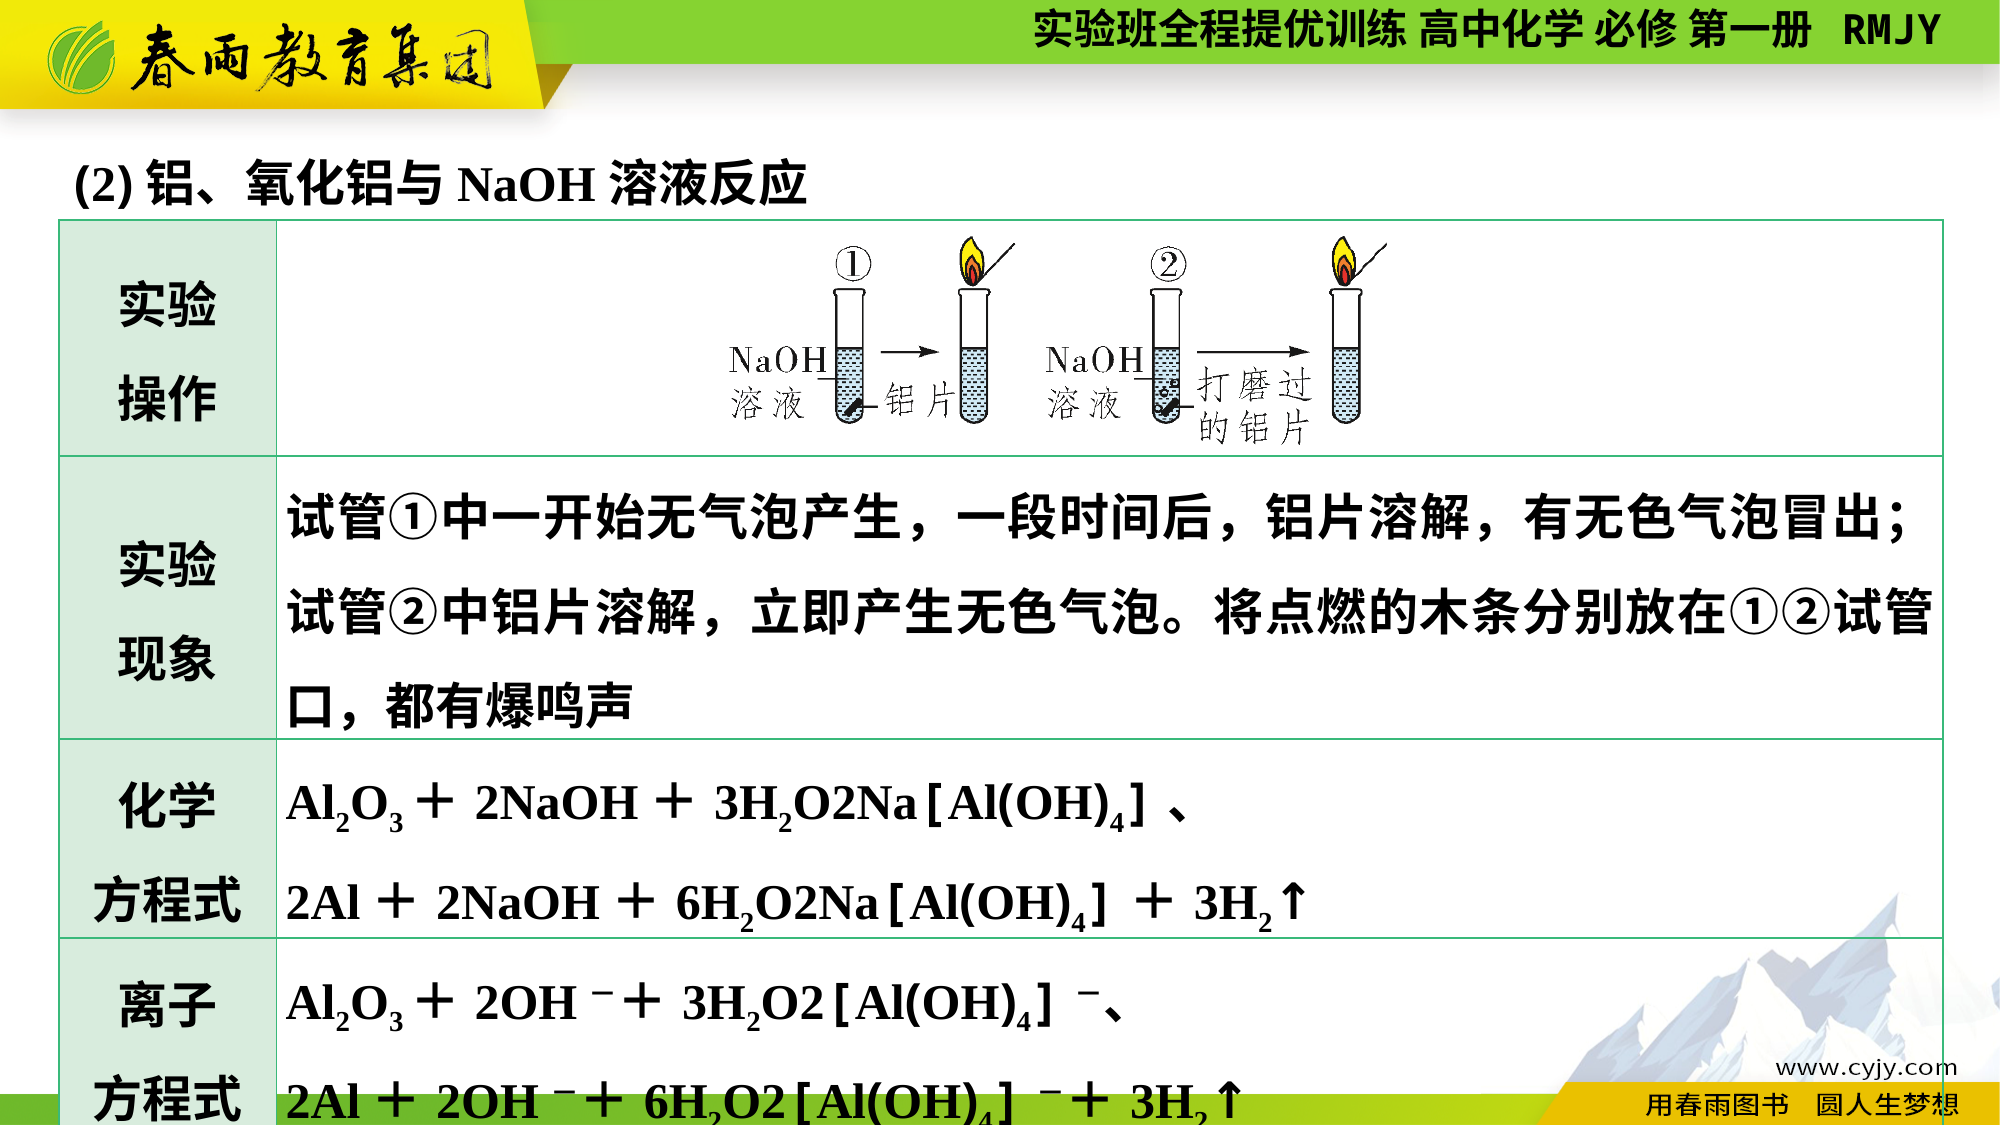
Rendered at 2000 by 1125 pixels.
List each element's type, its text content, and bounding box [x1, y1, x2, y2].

list (2)铝、氧化铝与NaOH溶液反应 [59, 113, 1944, 209]
picture [277, 740, 1942, 937]
picture [277, 457, 1942, 738]
picture [0, 0, 2000, 1125]
picture [277, 221, 1942, 455]
picture [277, 939, 1942, 1125]
